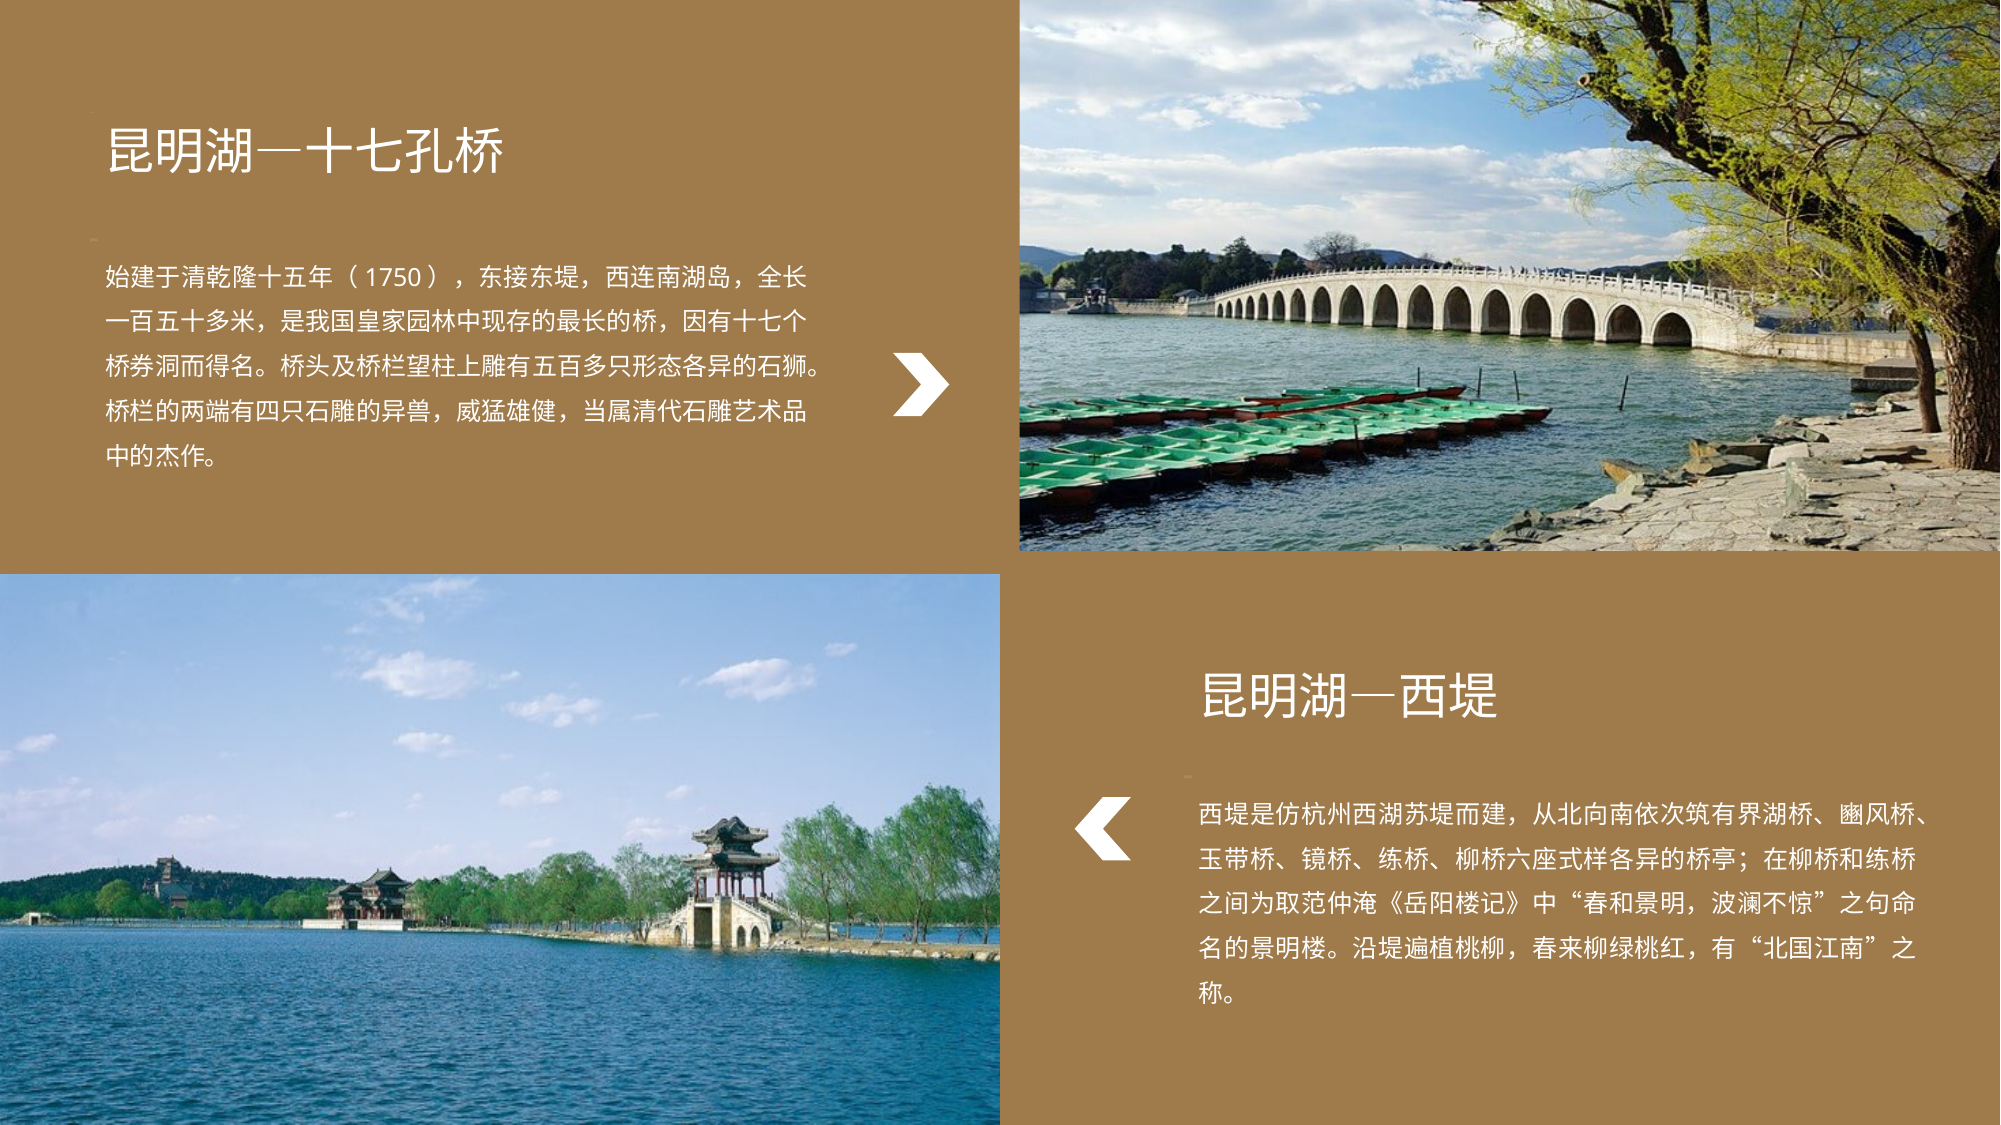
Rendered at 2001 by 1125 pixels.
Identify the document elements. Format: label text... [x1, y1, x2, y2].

text_box 西堤是仿杭州西湖苏堤而建，从北向南依次筑有界湖桥、豳风桥、玉带桥、镜桥、练桥、柳桥六座式样各异的桥亭；在柳桥和练桥之间为取范仲淹《岳阳楼记》中“春和景明，波澜不惊”之句命名的景明楼。沿堤遍植桃柳，春来柳绿桃红，有“北国江南”之称。 [1184, 775, 1931, 1016]
text_box [1019, 0, 2000, 552]
text_box 昆明湖—西堤 [1184, 657, 1931, 732]
text_box [1073, 796, 1134, 862]
text_box 始建于清乾隆十五年（1750），东接东堤，西连南湖岛，全长一百五十多米，是我国皇家园林中现存的最长的桥，因有十七个桥券洞而得名。桥头及桥栏望柱上雕有五百多只形态各异的石狮。桥栏的两端有四只石雕的异兽，威猛雄健，当属清代石雕艺术品中的杰作。 [90, 238, 823, 478]
text_box [890, 351, 951, 418]
text_box 昆明湖—十七孔桥 [90, 112, 725, 187]
text_box [0, 573, 1001, 1125]
